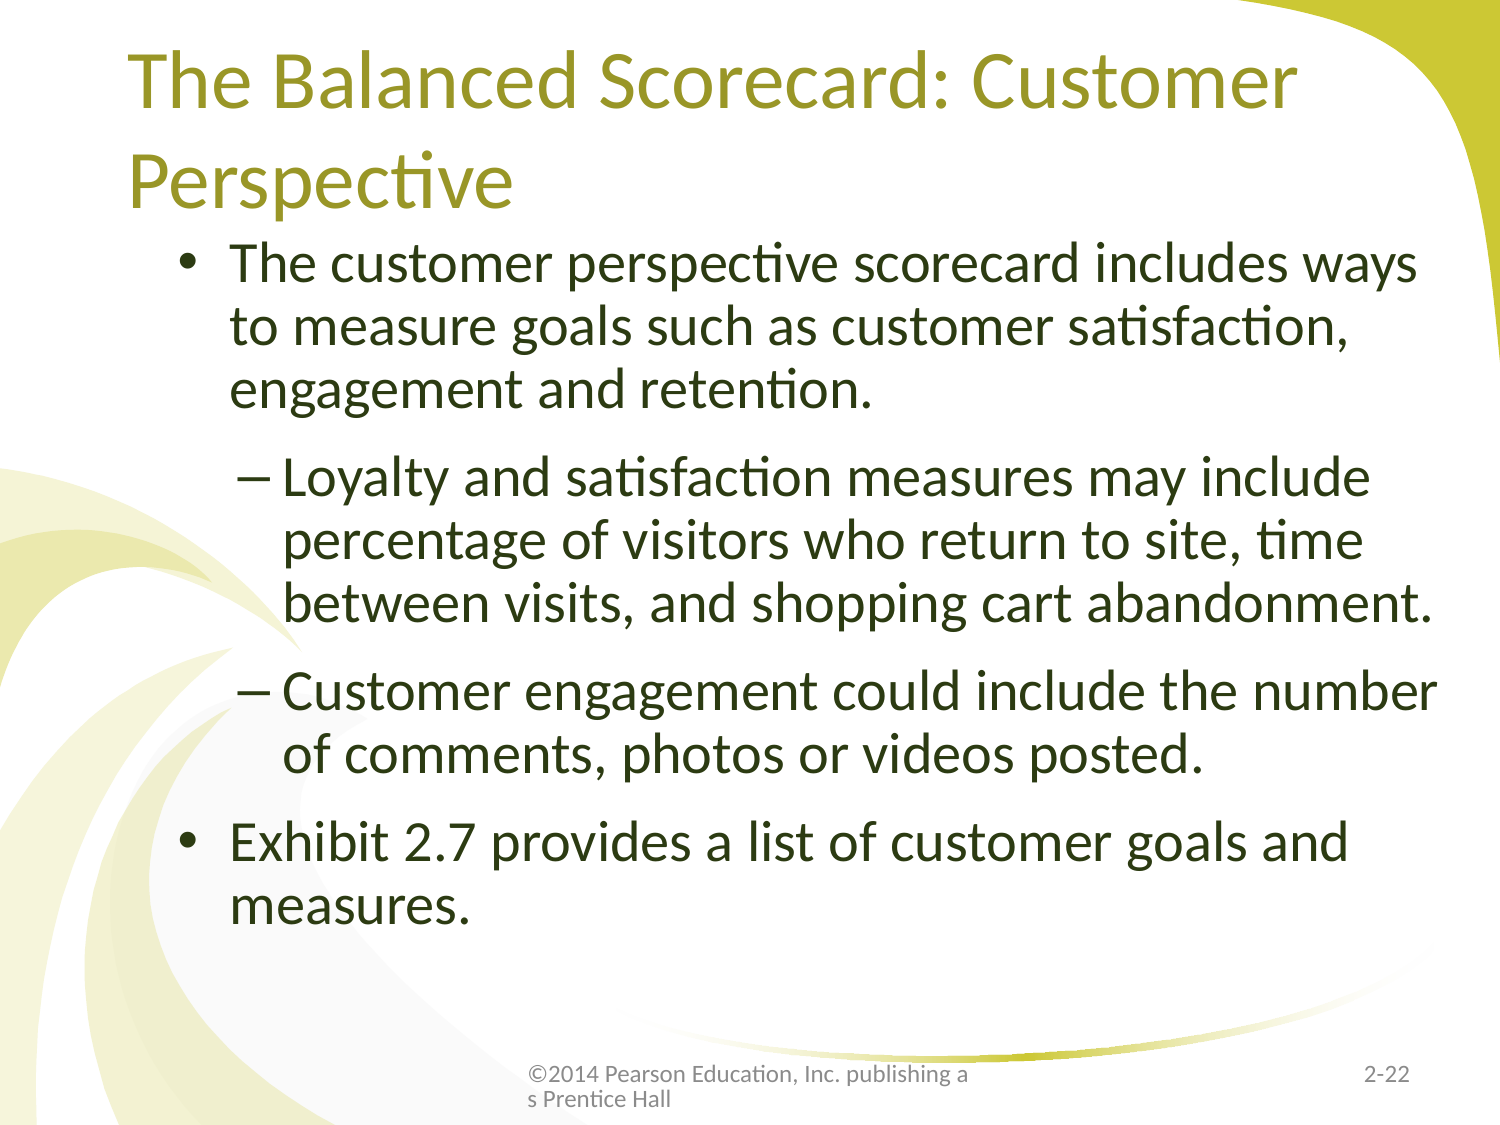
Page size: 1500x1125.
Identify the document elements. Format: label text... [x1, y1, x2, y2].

footer ©2014 Pearson Education, Inc. publishing as Prentice Hall [512, 1042, 988, 1103]
list The customer perspective scorecard includes ways to measure goals such as customer satisfaction, engagement and retention. Loyalty and satisfaction measures may include percentage of visitors who return to site, time between visits, and shopping cart abandonment. Customer engagement could include the number of comments, photos or videos posted. Exhibit 2.7 provides a list of customer goals and measures. [162, 224, 1463, 1000]
title The Balanced Scorecard: Customer Perspective [112, 37, 1438, 213]
slide_number 2-22 [1074, 1042, 1425, 1103]
